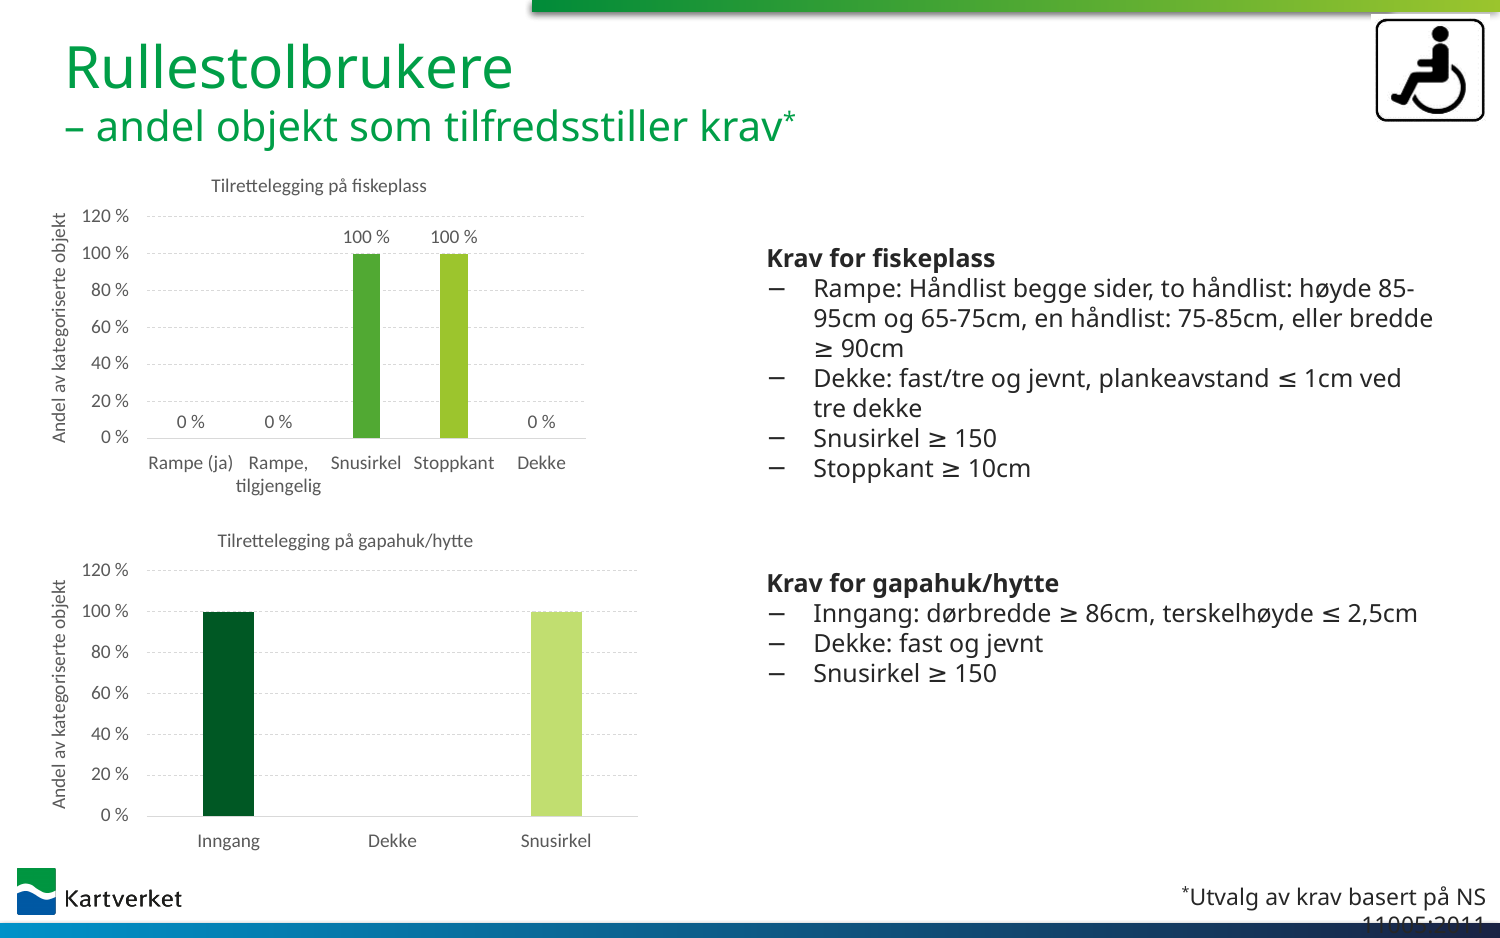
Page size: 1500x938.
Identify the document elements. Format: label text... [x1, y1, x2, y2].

text_box Rullestolbrukere – andel objekt som tilfredsstiller krav* [49, 29, 1431, 158]
picture [41, 520, 650, 859]
text_box Krav for fiskeplass Rampe: Håndlist begge sider, to håndlist: høyde 85-95cm og 65-75cm, en håndlist: 75-85cm, eller bredde ≥ 90cm Dekke: fast/tre og jevnt, plankeavstand ≤ 1cm ved tre dekke Snusirkel ≥ 150 Stoppkant ≥ 10cm [751, 235, 1452, 490]
picture [1371, 13, 1491, 127]
text_box *Utvalg av krav basert på NS 11005:2011 [1068, 873, 1500, 938]
text_box Krav for gapahuk/hytte Inngang: dørbredde ≥ 86cm, terskelhøyde ≤ 2,5cm Dekke: fast og jevnt Snusirkel ≥ 150 [751, 560, 1452, 695]
picture [41, 166, 597, 505]
